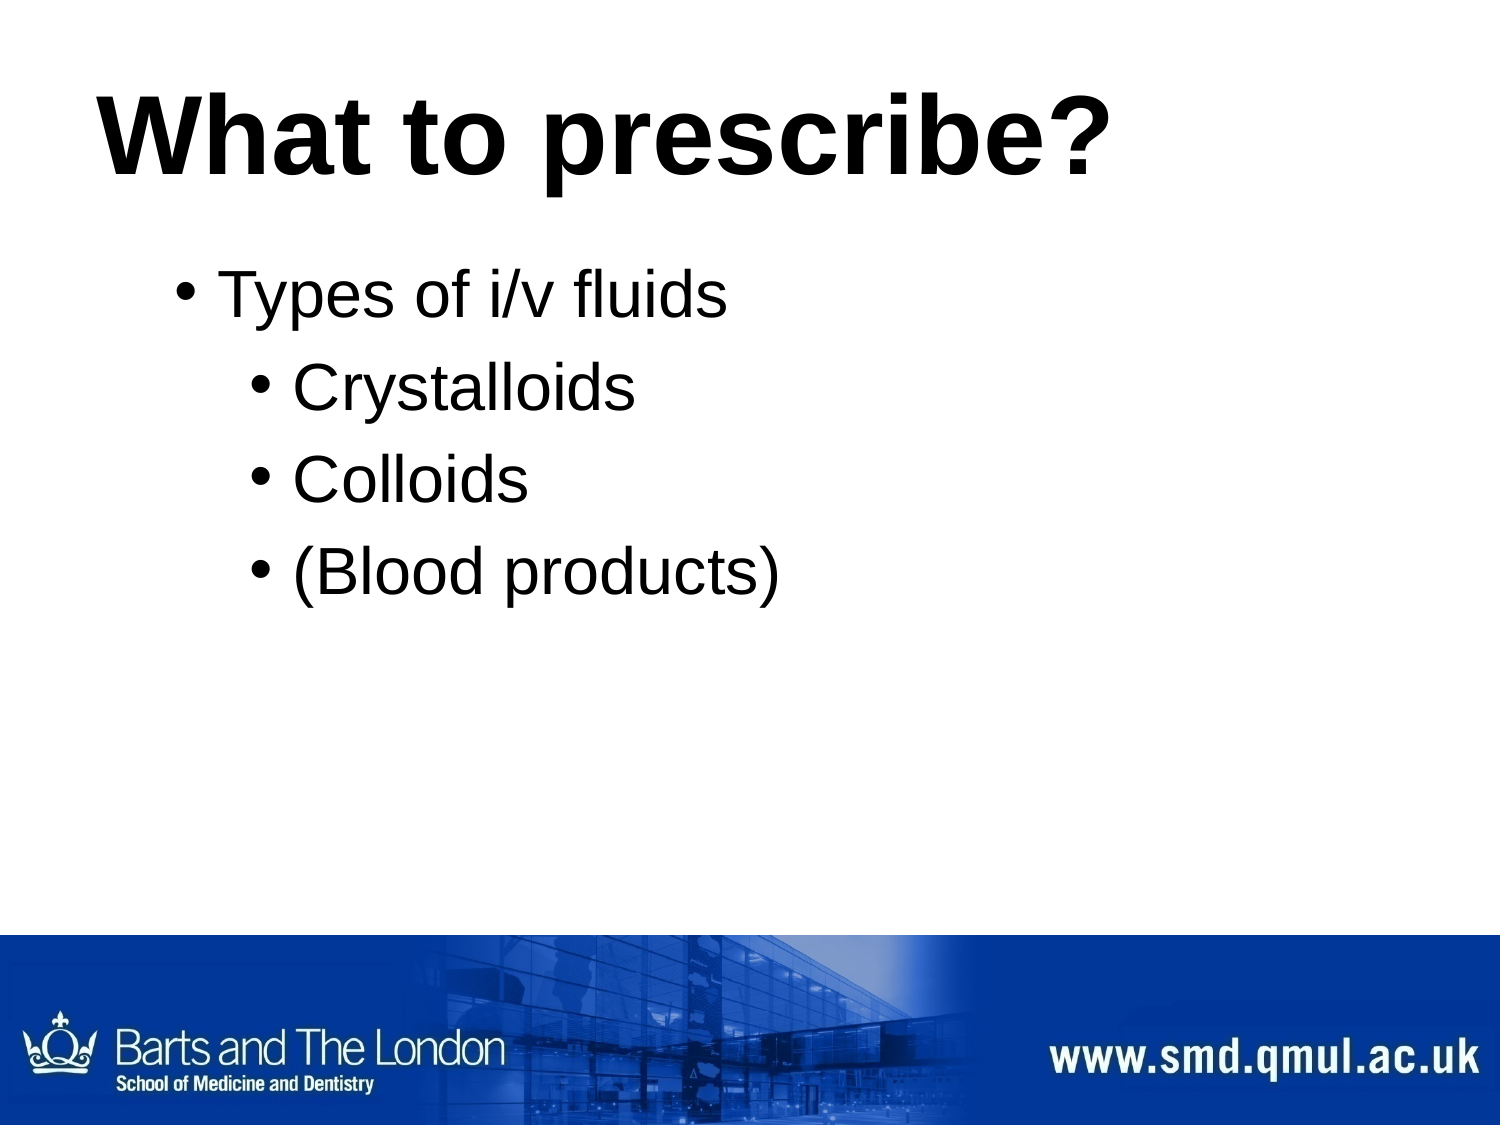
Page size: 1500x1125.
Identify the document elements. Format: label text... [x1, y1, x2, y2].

text_box What to prescribe? [82, 54, 1131, 205]
picture [0, 935, 1500, 1125]
text_box Types of i/v fluids Crystalloids Colloids (Blood products) [159, 243, 1383, 779]
